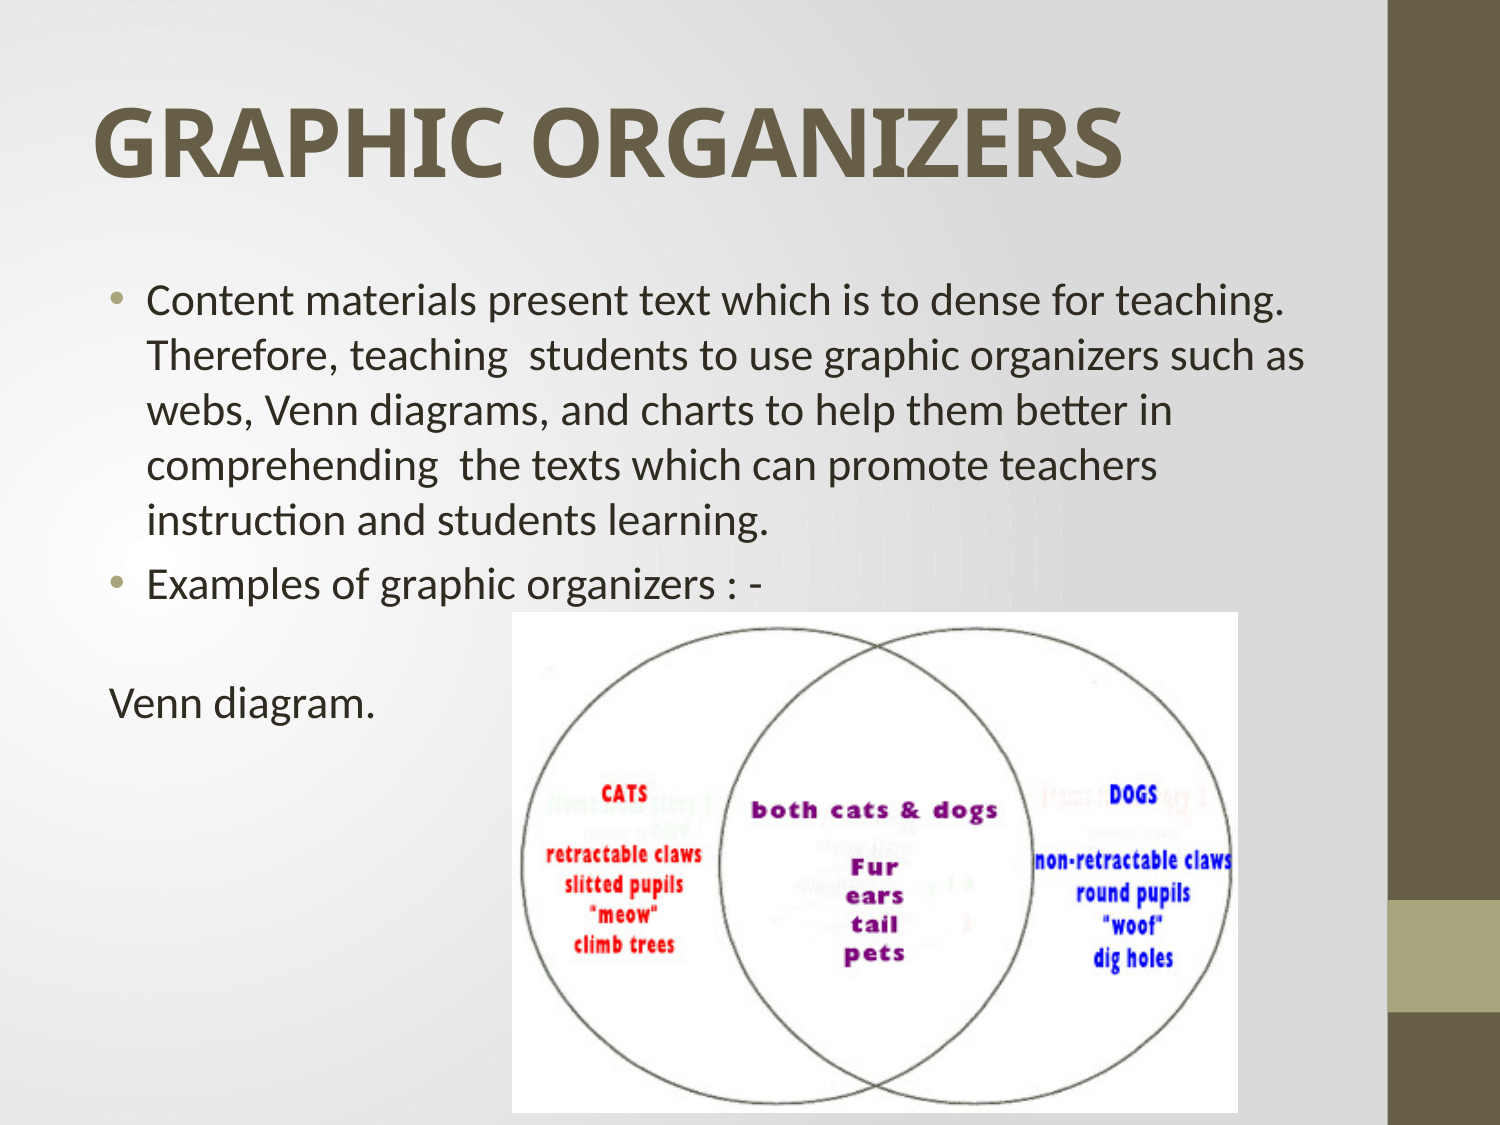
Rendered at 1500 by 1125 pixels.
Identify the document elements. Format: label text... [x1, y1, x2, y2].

list Content materials present text which is to dense for teaching. Therefore, teaching students to use graphic organizers such as webs, Venn diagrams, and charts to help them better in comprehending the texts which can promote teachers instruction and students learning. Examples of graphic organizers : - Venn diagram. [75, 262, 1325, 1125]
picture [511, 611, 1238, 1114]
title GRAPHIC ORGANIZERS [75, 45, 1325, 233]
